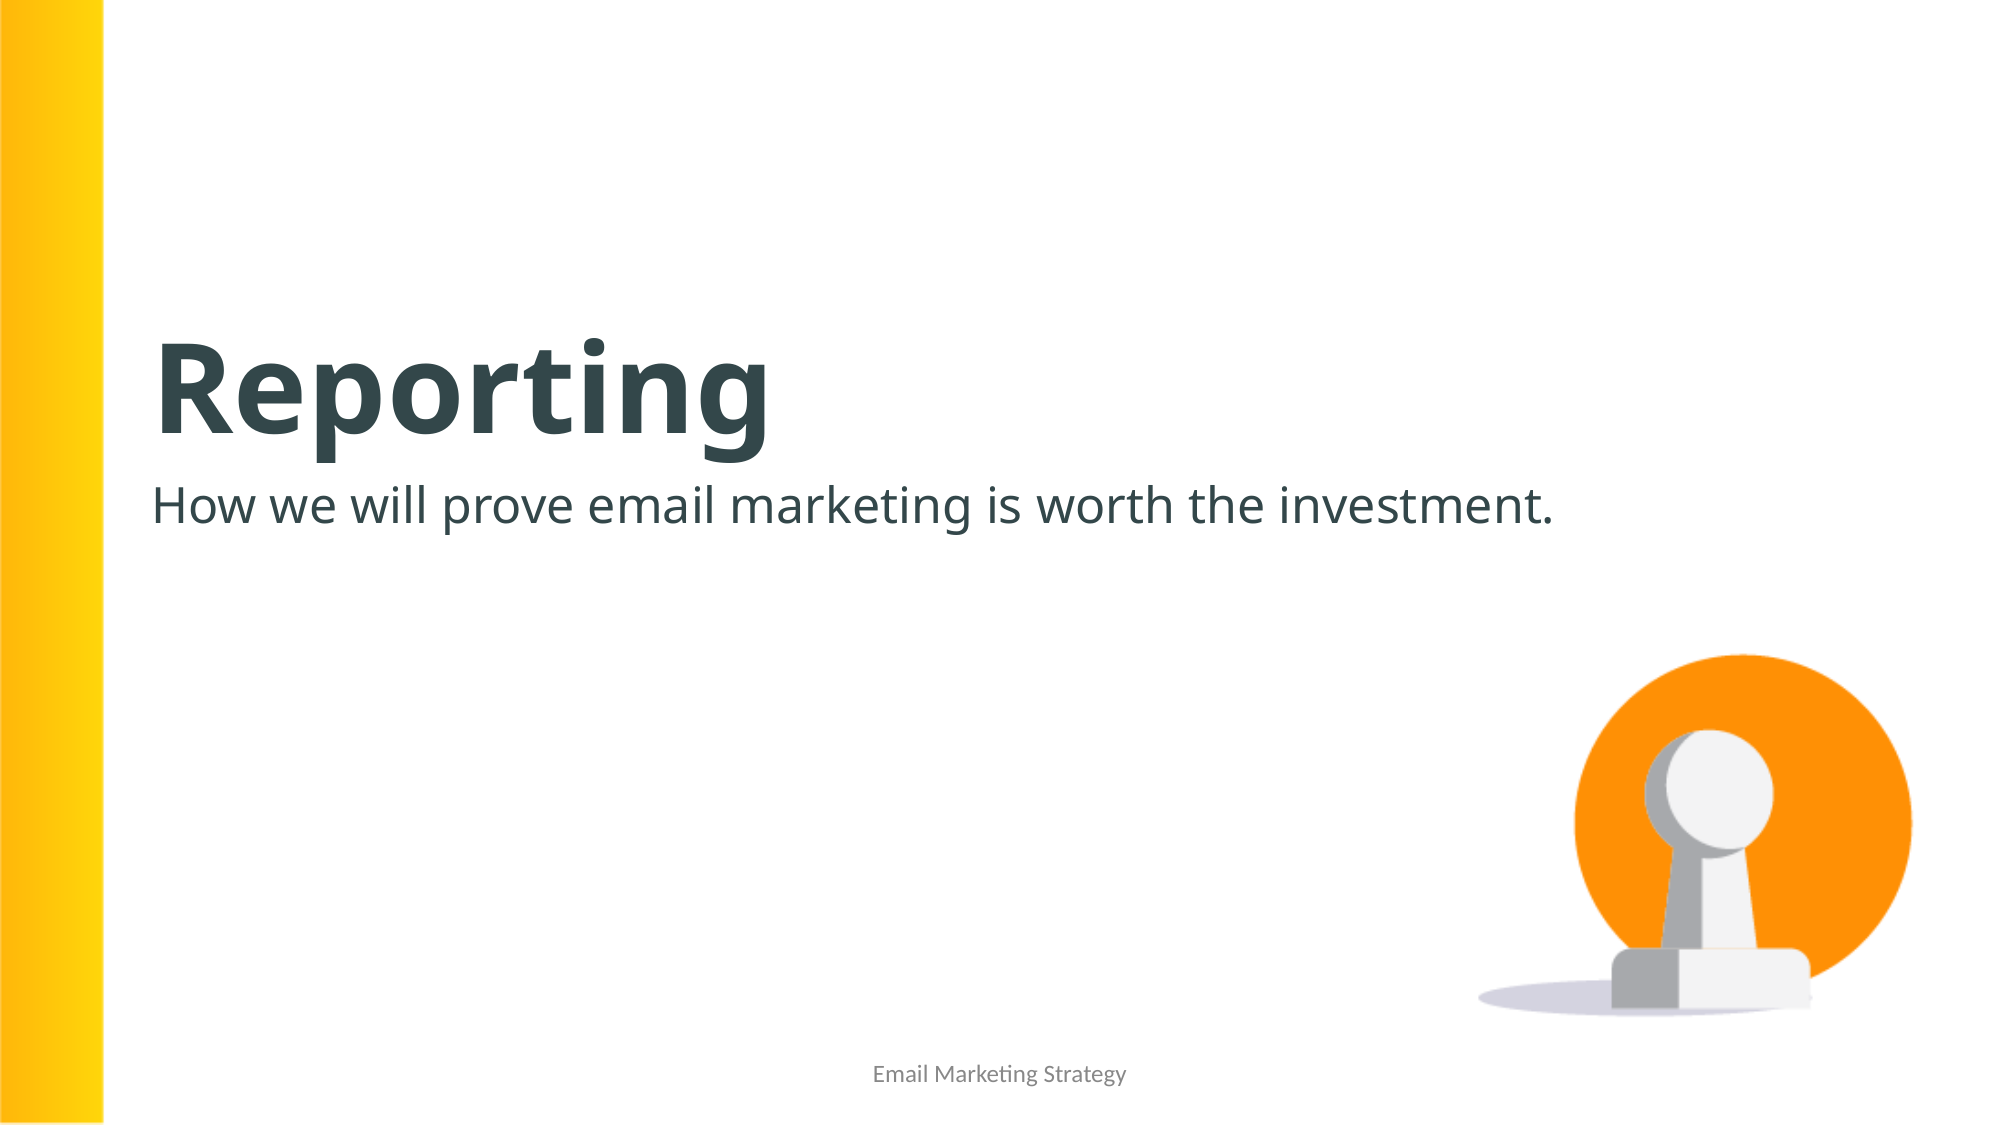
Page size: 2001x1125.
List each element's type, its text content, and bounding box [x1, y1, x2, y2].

picture [0, 0, 2001, 1125]
footer Email Marketing Strategy [662, 1042, 1338, 1103]
list How we will prove email marketing is worth the investment. [136, 472, 1862, 719]
title Reporting [136, 0, 1862, 468]
